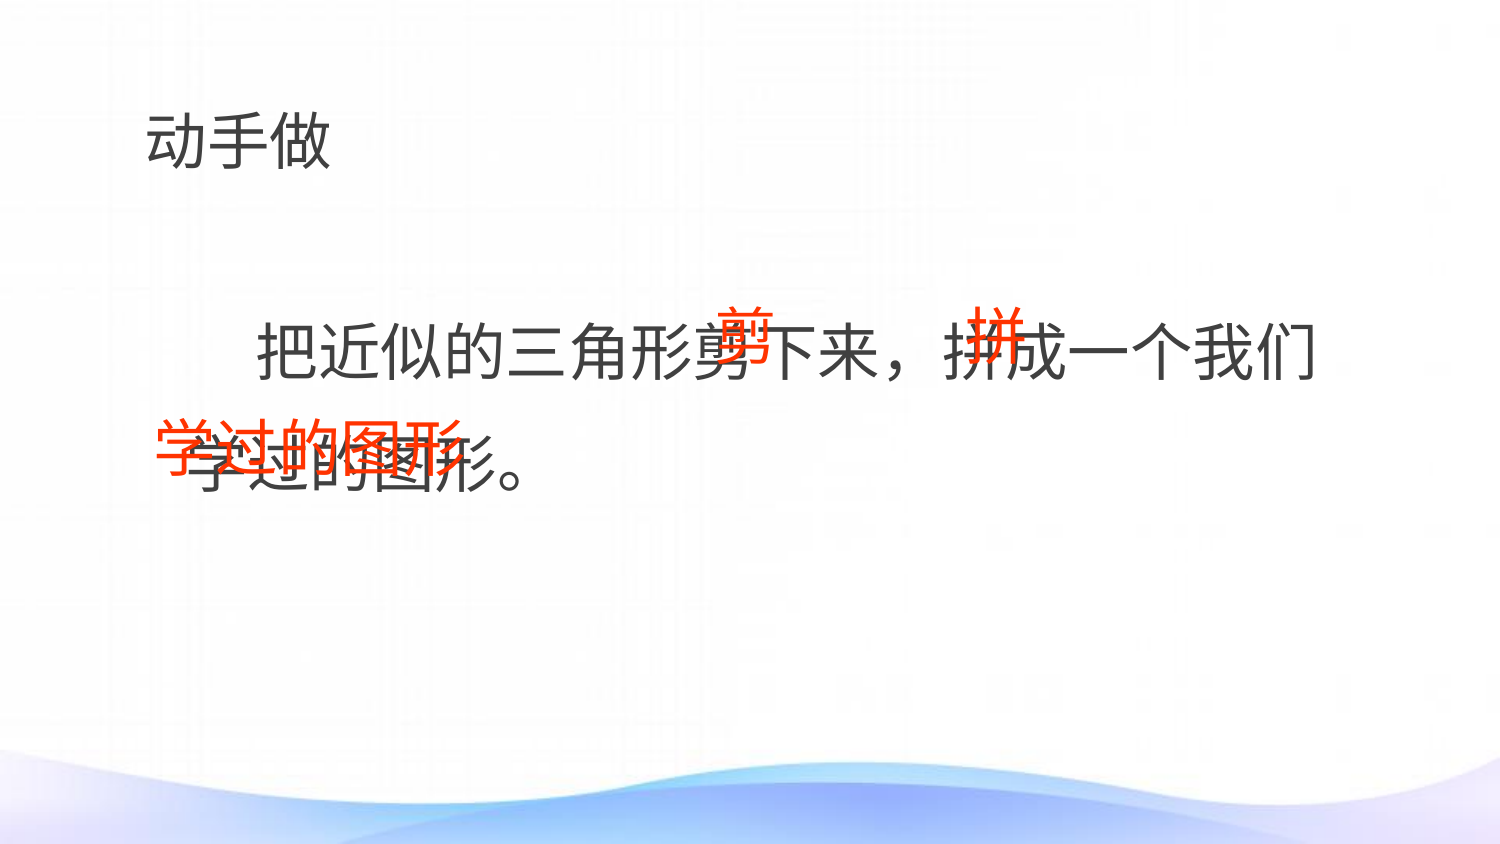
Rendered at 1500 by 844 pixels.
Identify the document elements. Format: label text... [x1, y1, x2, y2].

picture [0, 0, 1500, 844]
text_box 把近似的三角形剪下来，拼成一个我们 学过的图形。 [179, 272, 1325, 503]
text_box 学过的图形 [147, 406, 472, 487]
text_box 动手做 [139, 98, 339, 180]
text_box 拼 [959, 294, 1034, 375]
text_box 剪 [709, 294, 784, 375]
